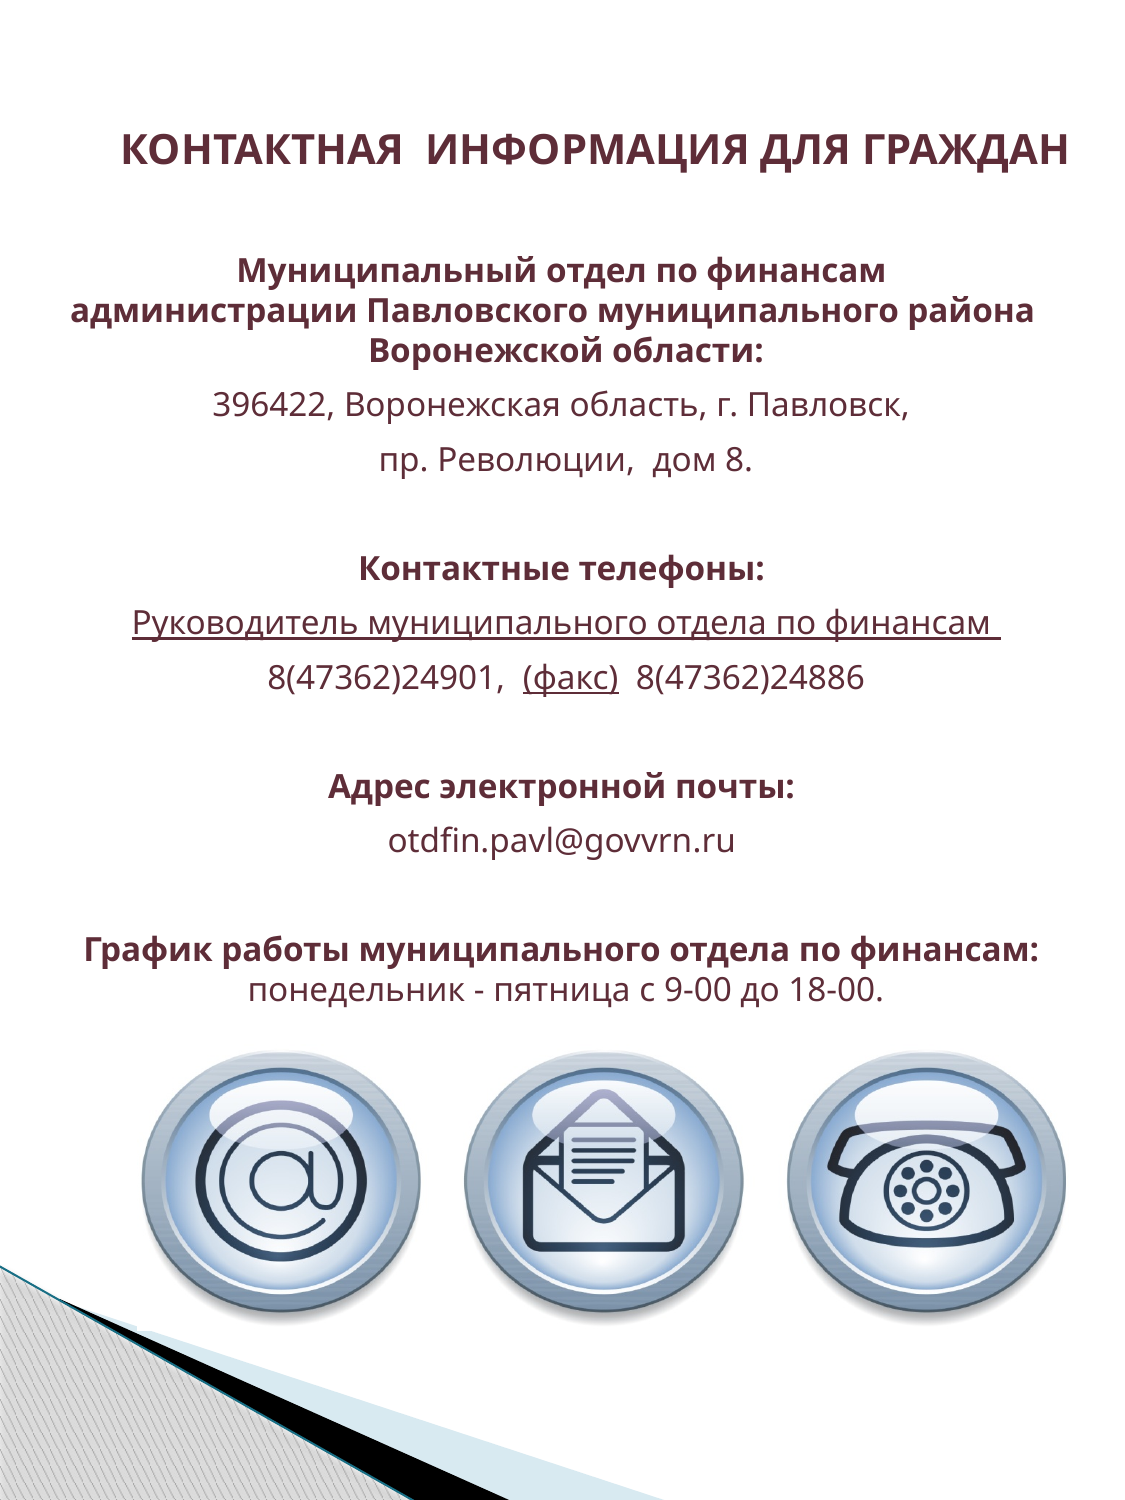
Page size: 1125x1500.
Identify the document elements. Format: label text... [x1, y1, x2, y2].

text_box Муниципальный отдел по финансам администрации Павловского муниципального района Воронежской области: 396422, Воронежская область, г. Павловск, пр. Революции, дом 8. Контактные телефоны: Руководитель муниципального отдела по финансам 8(47362)24901, (факс) 8(47362)24886 Адрес электронной почты: otdfin.pavl@govvrn.ru График работы муниципального отдела по финансам: понедельник - пятница с 9-00 до 18-00. [54, 242, 1071, 1317]
title КОНТАКТНАЯ ИНФОРМАЦИЯ ДЛЯ ГРАЖДАН [66, 64, 1125, 231]
picture [136, 1033, 1072, 1331]
